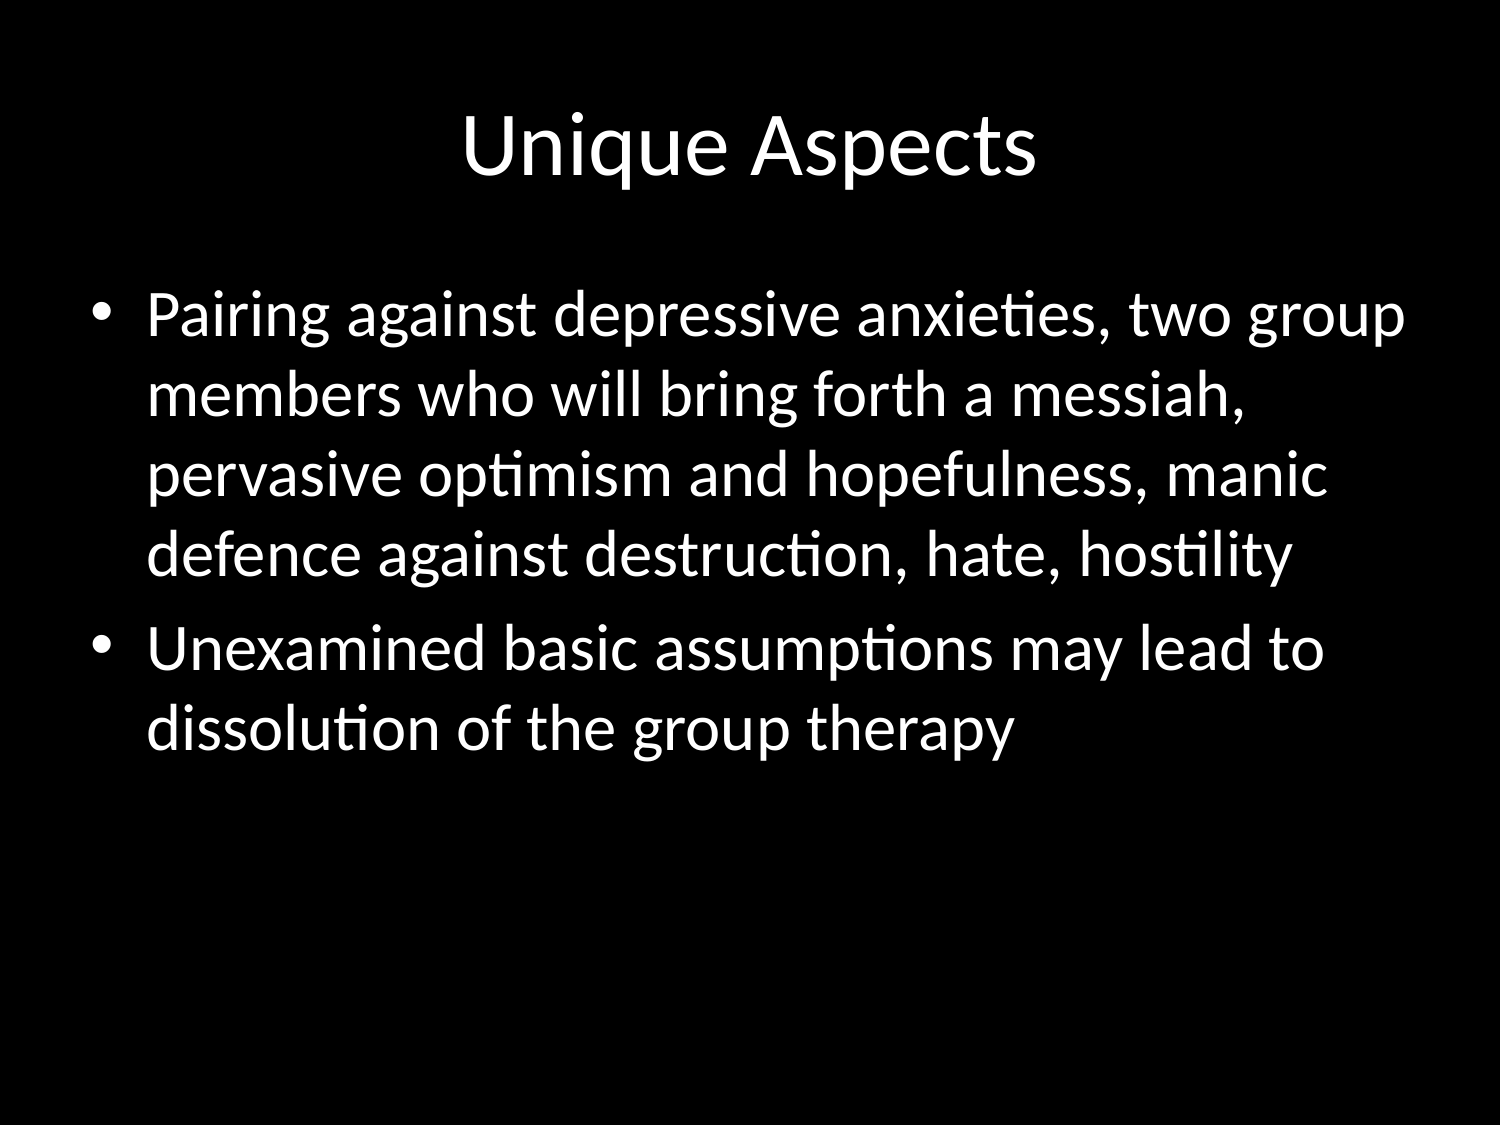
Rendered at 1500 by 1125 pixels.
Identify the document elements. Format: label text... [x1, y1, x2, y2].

title Unique Aspects [75, 45, 1425, 233]
list Pairing against depressive anxieties, two group members who will bring forth a messiah, pervasive optimism and hopefulness, manic defence against destruction, hate, hostility Unexamined basic assumptions may lead to dissolution of the group therapy [75, 262, 1425, 1005]
